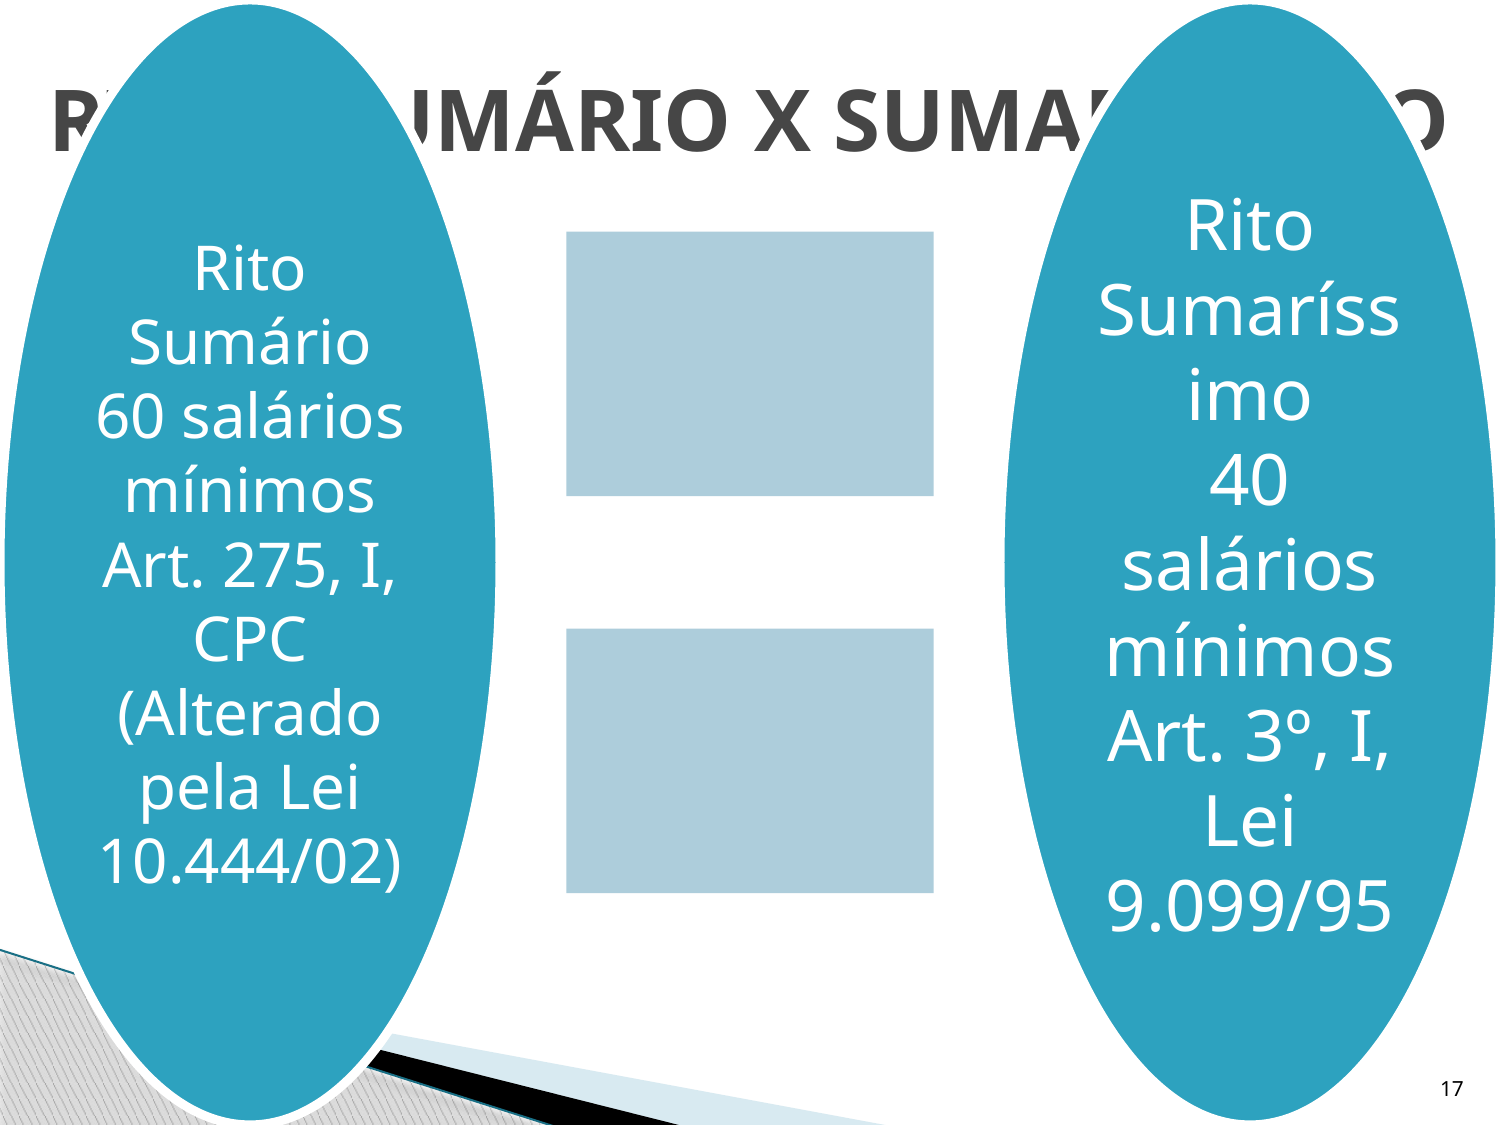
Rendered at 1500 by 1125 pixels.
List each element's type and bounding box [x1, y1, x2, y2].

list [0, 0, 1500, 1125]
